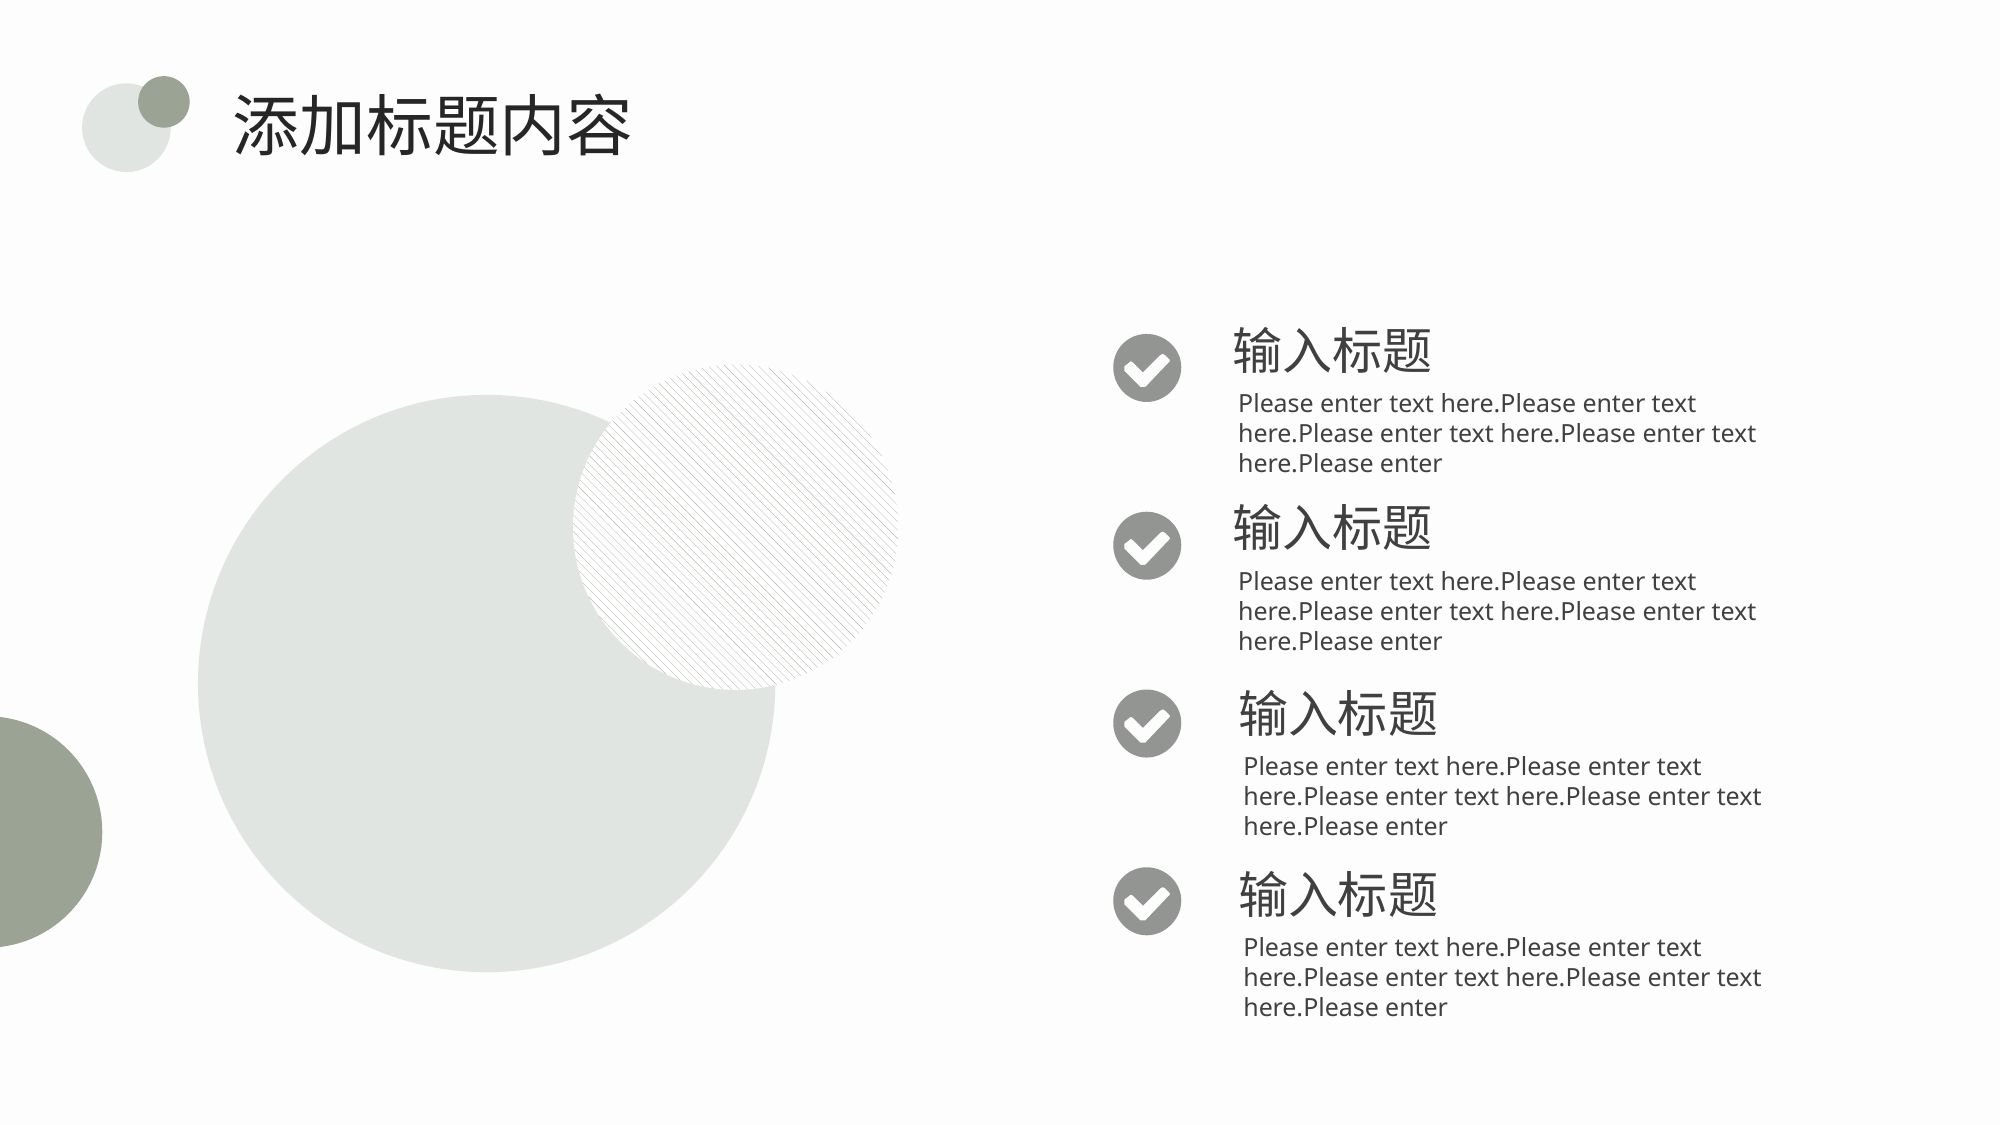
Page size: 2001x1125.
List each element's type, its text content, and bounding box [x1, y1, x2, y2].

text_box Please enter text here.Please enter text here.Please enter text here.Please enter text here.Please enter [1228, 931, 1845, 1029]
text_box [81, 76, 190, 172]
text_box Please enter text here.Please enter text here.Please enter text here.Please enter text here.Please enter [1223, 387, 1840, 485]
text_box [0, 715, 104, 949]
text_box [1113, 511, 1182, 580]
text_box 输入标题 [1218, 489, 1911, 565]
text_box [1113, 689, 1182, 758]
text_box 输入标题 [1223, 675, 1916, 750]
text_box [196, 393, 777, 974]
text_box Please enter text here.Please enter text here.Please enter text here.Please enter text here.Please enter [1228, 750, 1845, 849]
text_box 输入标题 [1218, 311, 1911, 387]
text_box [1113, 333, 1182, 402]
text_box Please enter text here.Please enter text here.Please enter text here.Please enter text here.Please enter [1223, 565, 1840, 663]
text_box [571, 363, 900, 691]
text_box 添加标题内容 [218, 76, 649, 171]
text_box [1113, 867, 1182, 936]
text_box 输入标题 [1223, 855, 1916, 931]
